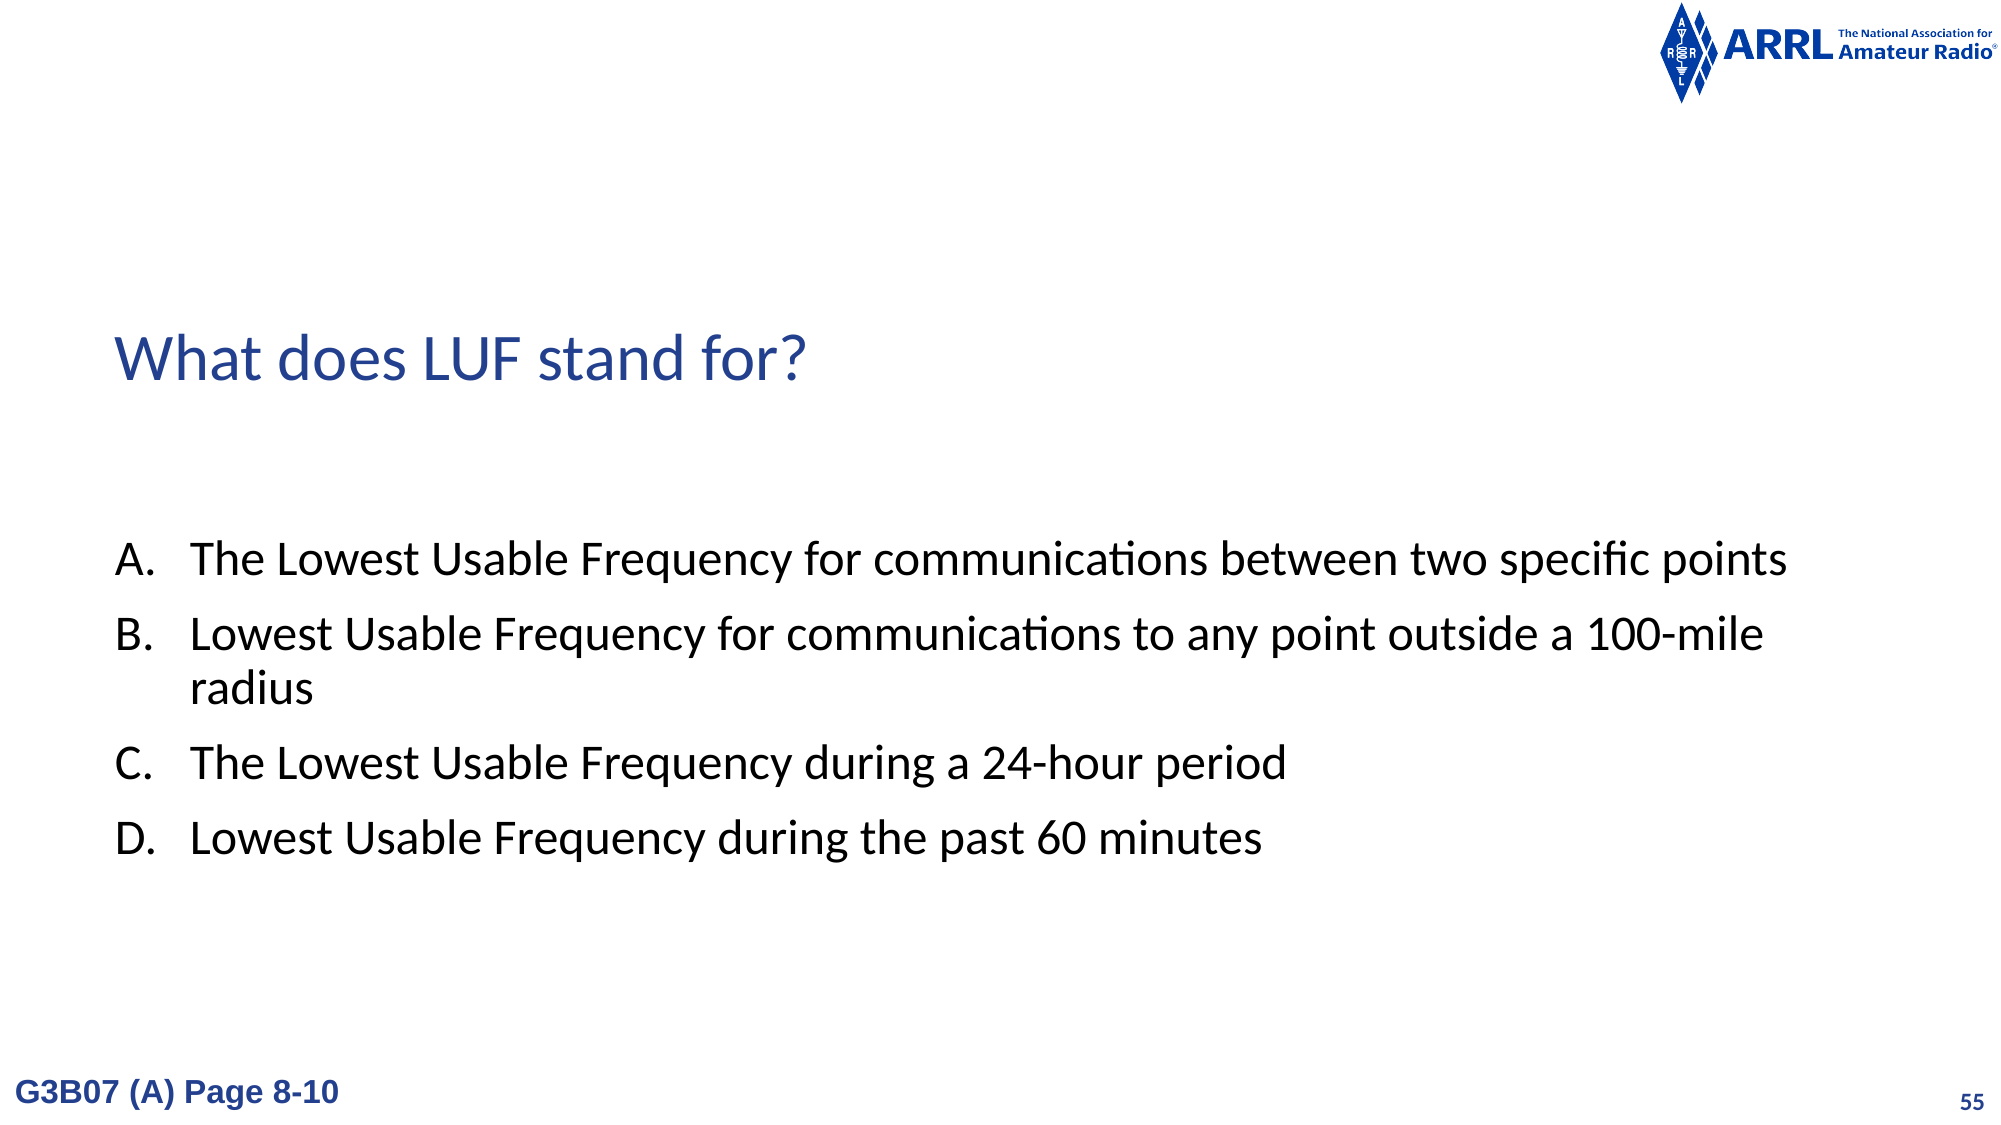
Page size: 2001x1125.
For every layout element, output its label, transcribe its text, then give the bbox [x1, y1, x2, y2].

picture [1658, 0, 1999, 106]
text_box 55 [1875, 1077, 2000, 1123]
text_box G3B07 (A) Page 8-10 [0, 1062, 1313, 1118]
title What does LUF stand for? [99, 249, 1900, 468]
list The Lowest Usable Frequency for communications between two specific points Lowest Usable Frequency for communications to any point outside a 100-mile radius The Lowest Usable Frequency during a 24-hour period Lowest Usable Frequency during the past 60 minutes [99, 525, 1900, 1005]
